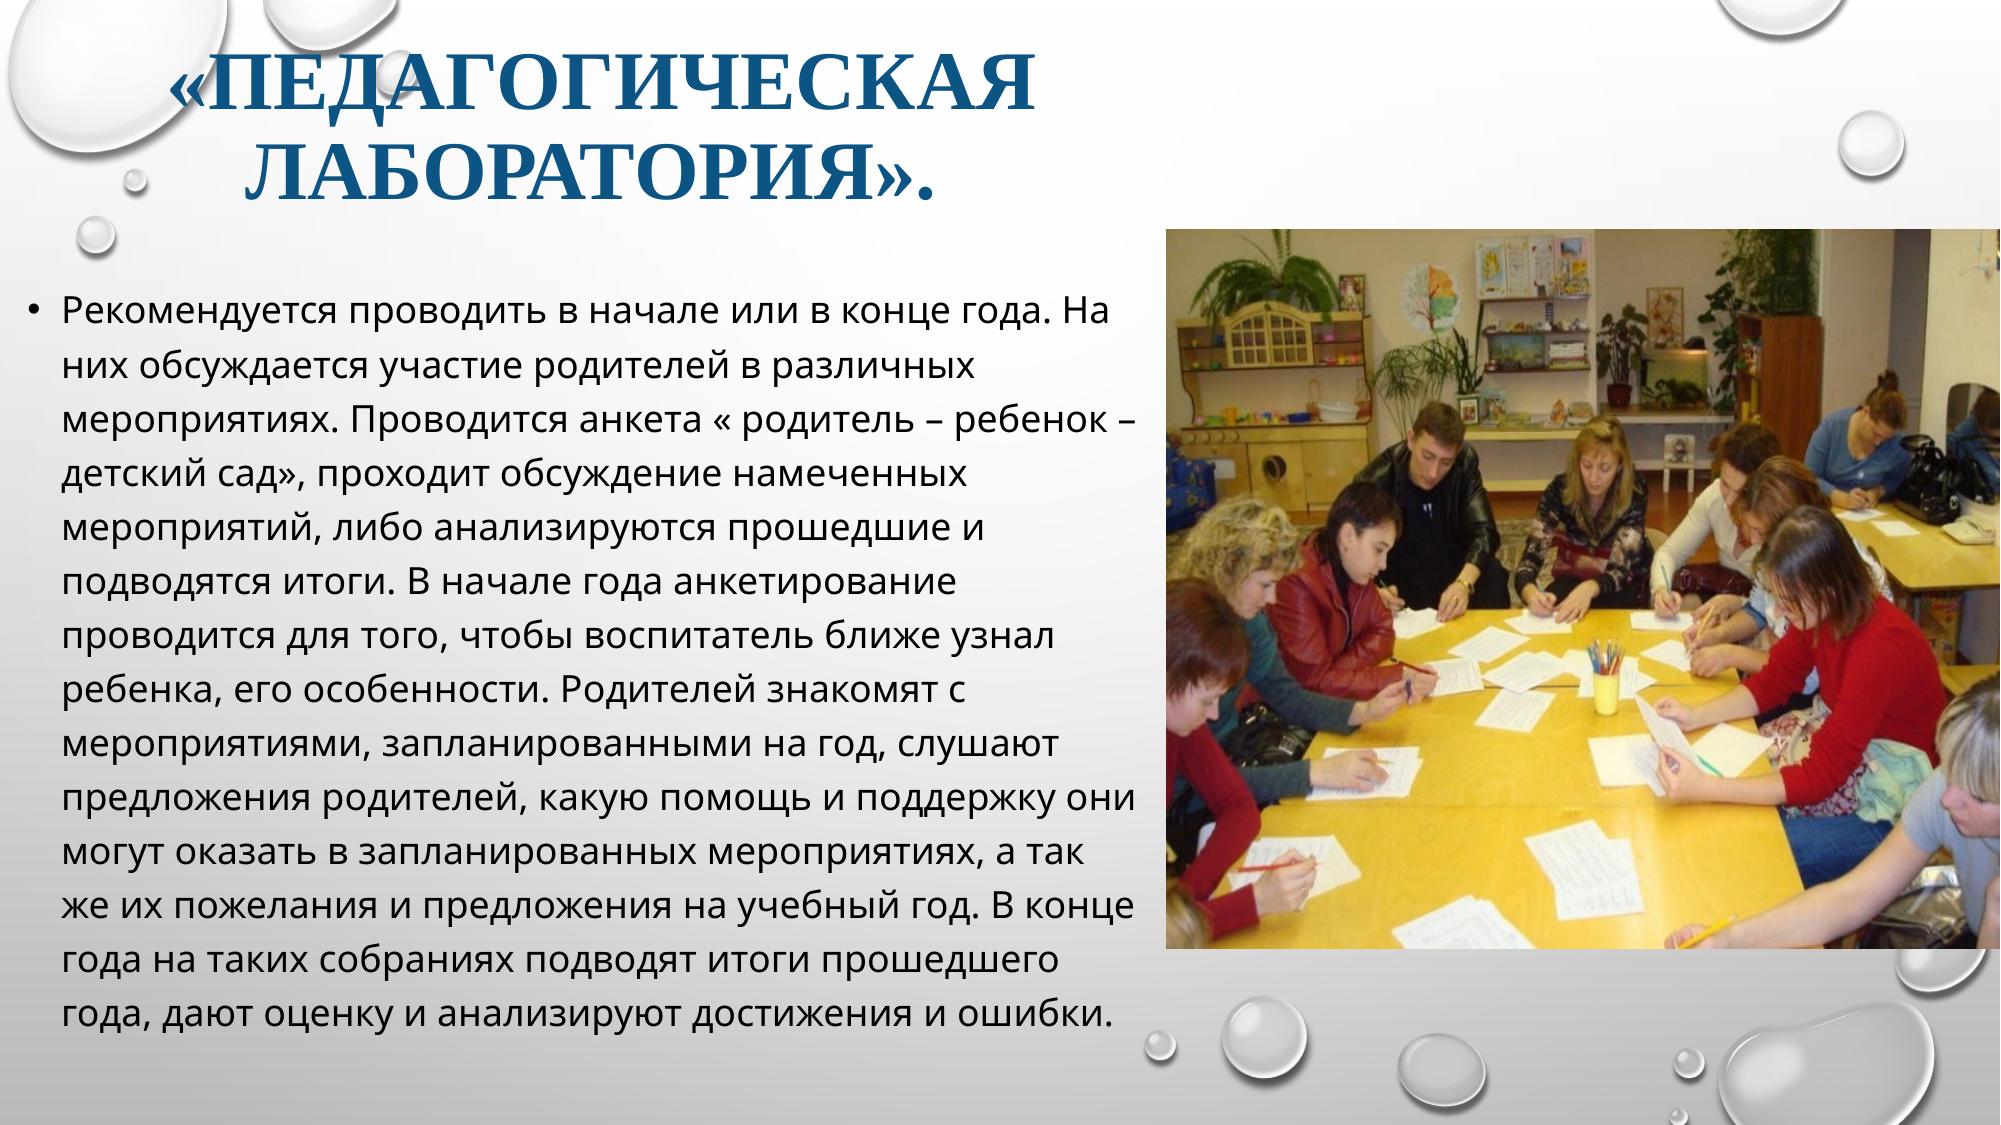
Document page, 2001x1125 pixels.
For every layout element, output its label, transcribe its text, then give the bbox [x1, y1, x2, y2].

list Рекомендуется проводить в начале или в конце года. На них обсуждается участие родителей в различных мероприятиях. Проводится анкета « родитель – ребенок – детский сад», проходит обсуждение намеченных мероприятий, либо анализируются прошедшие и подводятся итоги. В начале года анкетирование проводится для того, чтобы воспитатель ближе узнал ребенка, его особенности. Родителей знакомят с мероприятиями, запланированными на год, слушают предложения родителей, какую помощь и поддержку они могут оказать в запланированных мероприятиях, а так же их пожелания и предложения на учебный год. В конце года на таких собраниях подводят итоги прошедшего года, дают оценку и анализируют достижения и ошибки. [12, 270, 1155, 1095]
picture [0, 0, 2000, 1125]
title «Педагогическая лаборатория». [28, 25, 1176, 230]
